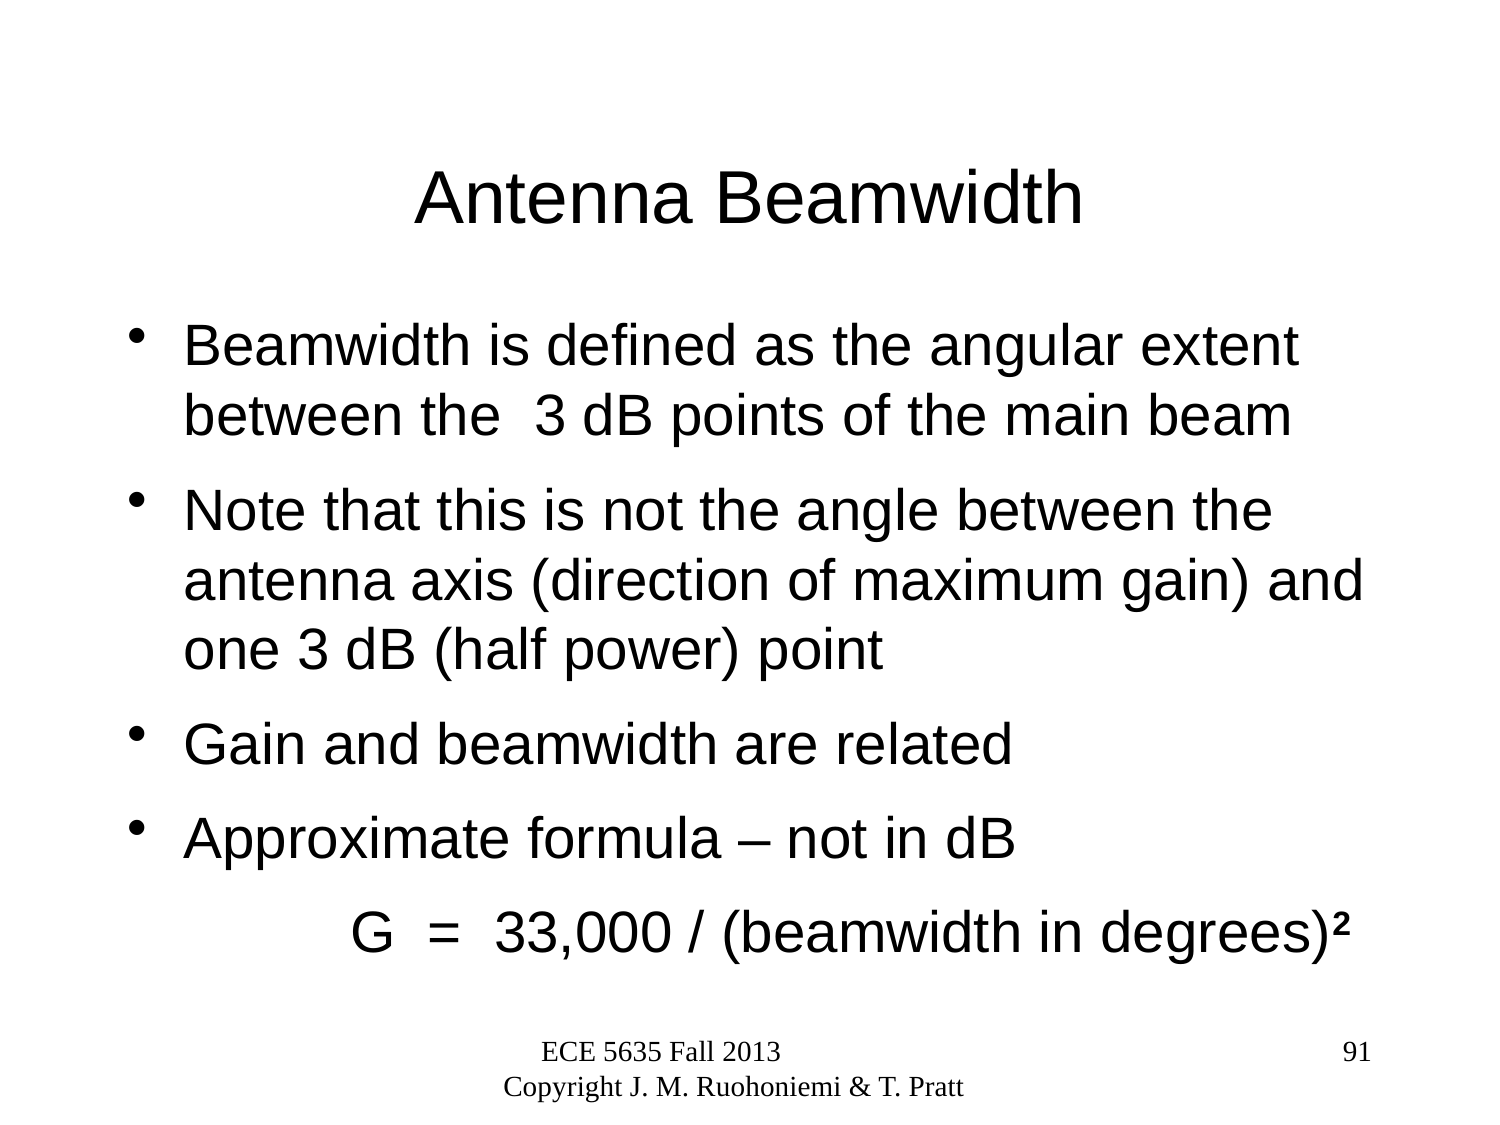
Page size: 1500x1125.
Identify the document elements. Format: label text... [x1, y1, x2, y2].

slide_number 91 [1074, 1024, 1388, 1101]
list Beamwidth is defined as the angular extent between the 3 dB points of the main beam Note that this is not the angle between the antenna axis (direction of maximum gain) and one 3 dB (half power) point Gain and beamwidth are related Approximate formula – not in dB G = 33,000 / (beamwidth in degrees)2 [112, 299, 1388, 976]
title Antenna Beamwidth [112, 99, 1388, 288]
footer ECE 5635 Fall 2013 Copyright J. M. Ruohoniemi & T. Pratt [487, 1024, 988, 1101]
